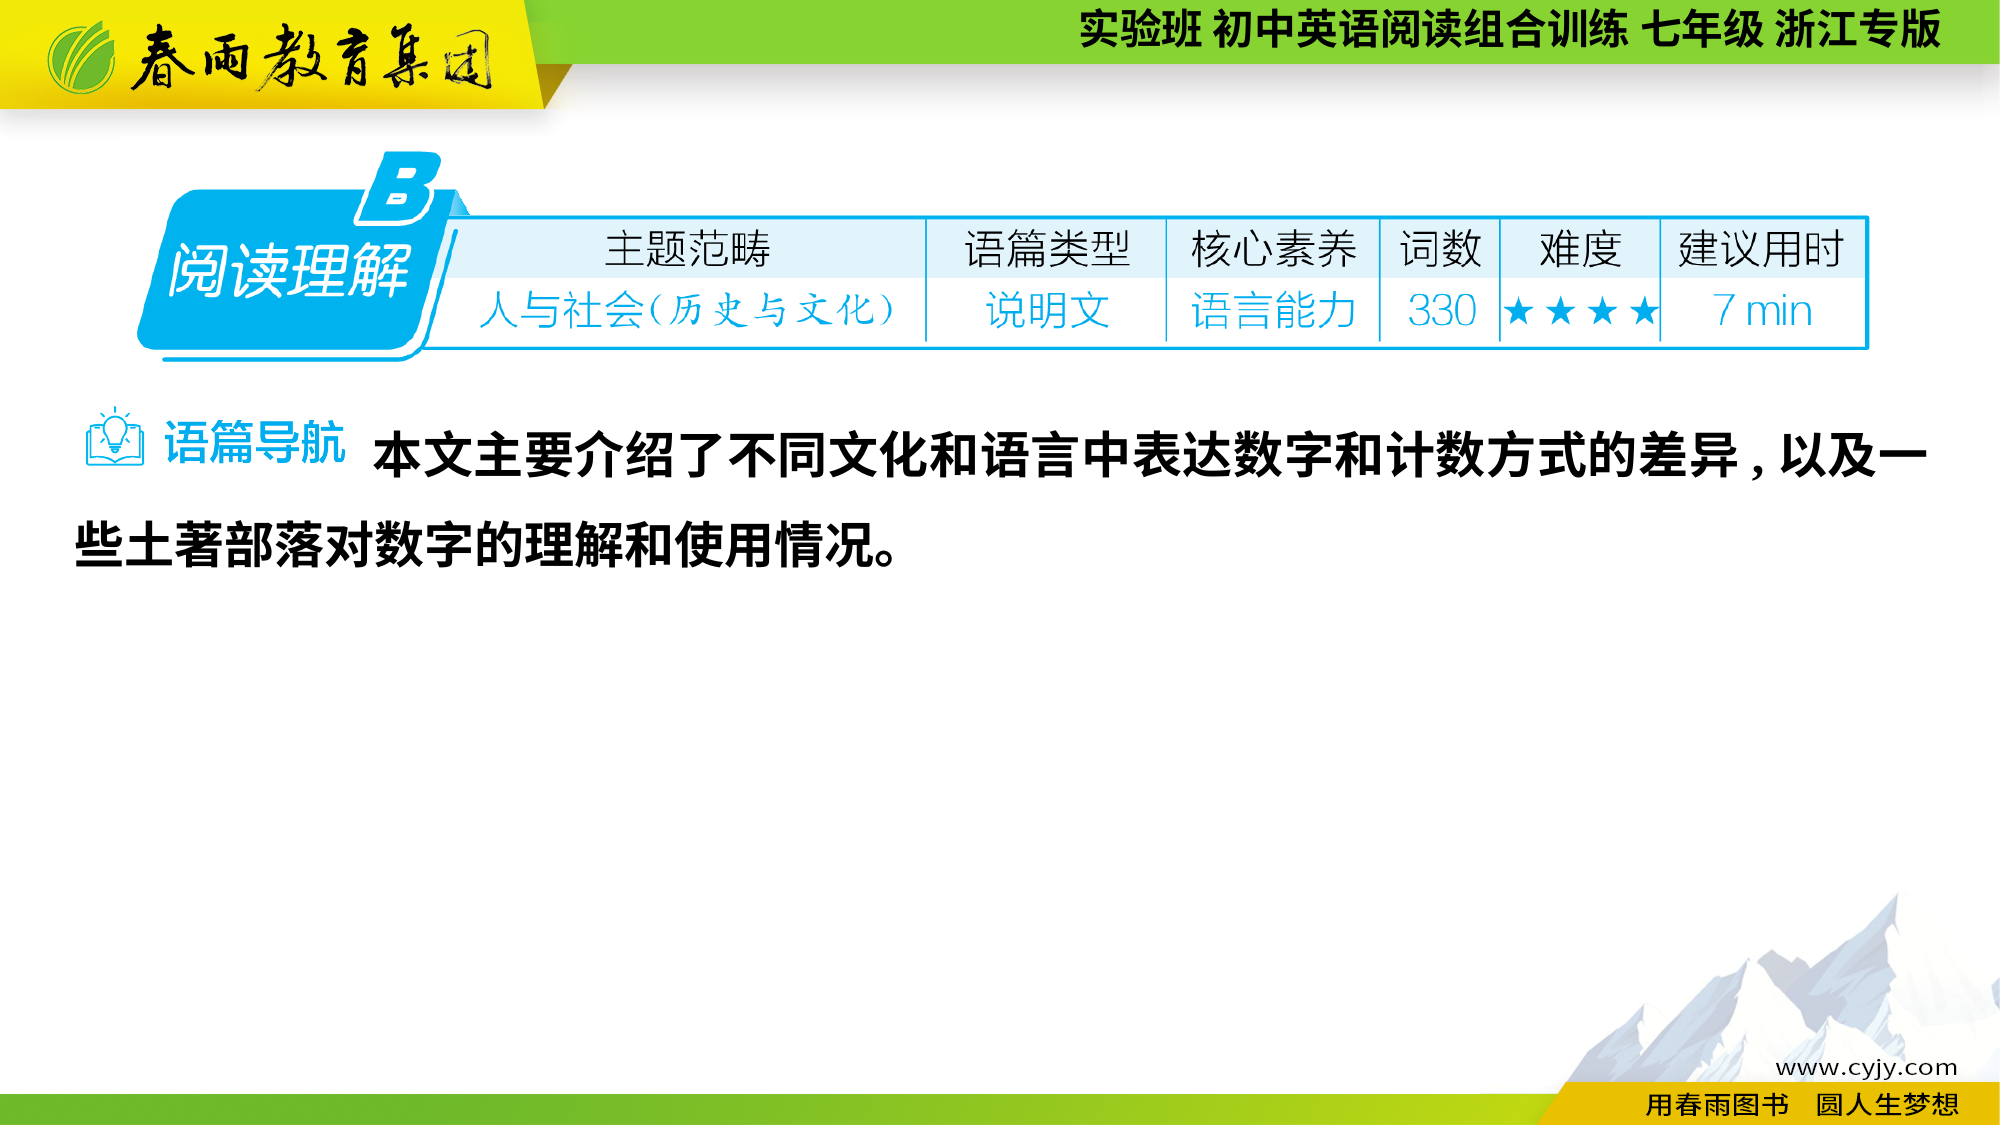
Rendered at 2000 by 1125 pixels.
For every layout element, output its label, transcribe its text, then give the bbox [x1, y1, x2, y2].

picture [0, 0, 2000, 1125]
list 本文主要介绍了不同文化和语言中表达数字和计数方式的差异,以及一些土著部落对数字的理解和使用情况。 [59, 385, 1944, 572]
